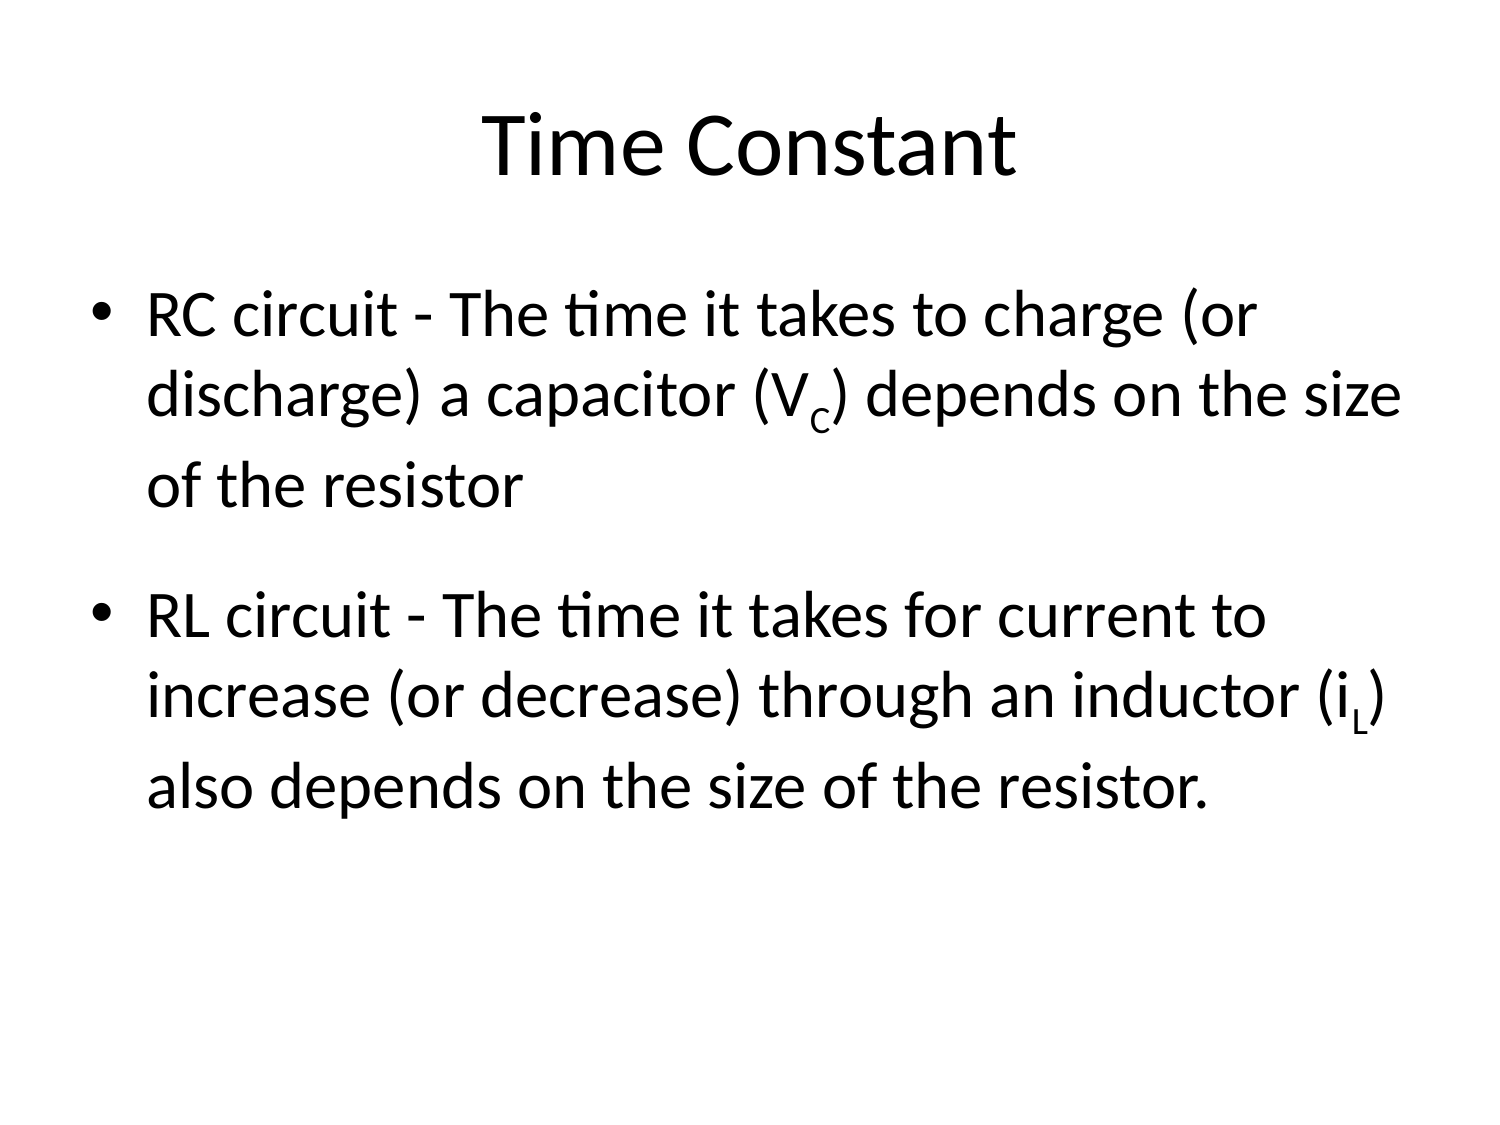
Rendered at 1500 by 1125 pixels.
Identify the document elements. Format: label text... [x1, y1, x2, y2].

title Time Constant [75, 45, 1425, 233]
list RC circuit - The time it takes to charge (or discharge) a capacitor (VC) depends on the size of the resistor RL circuit - The time it takes for current to increase (or decrease) through an inductor (iL) also depends on the size of the resistor. [75, 262, 1425, 1005]
